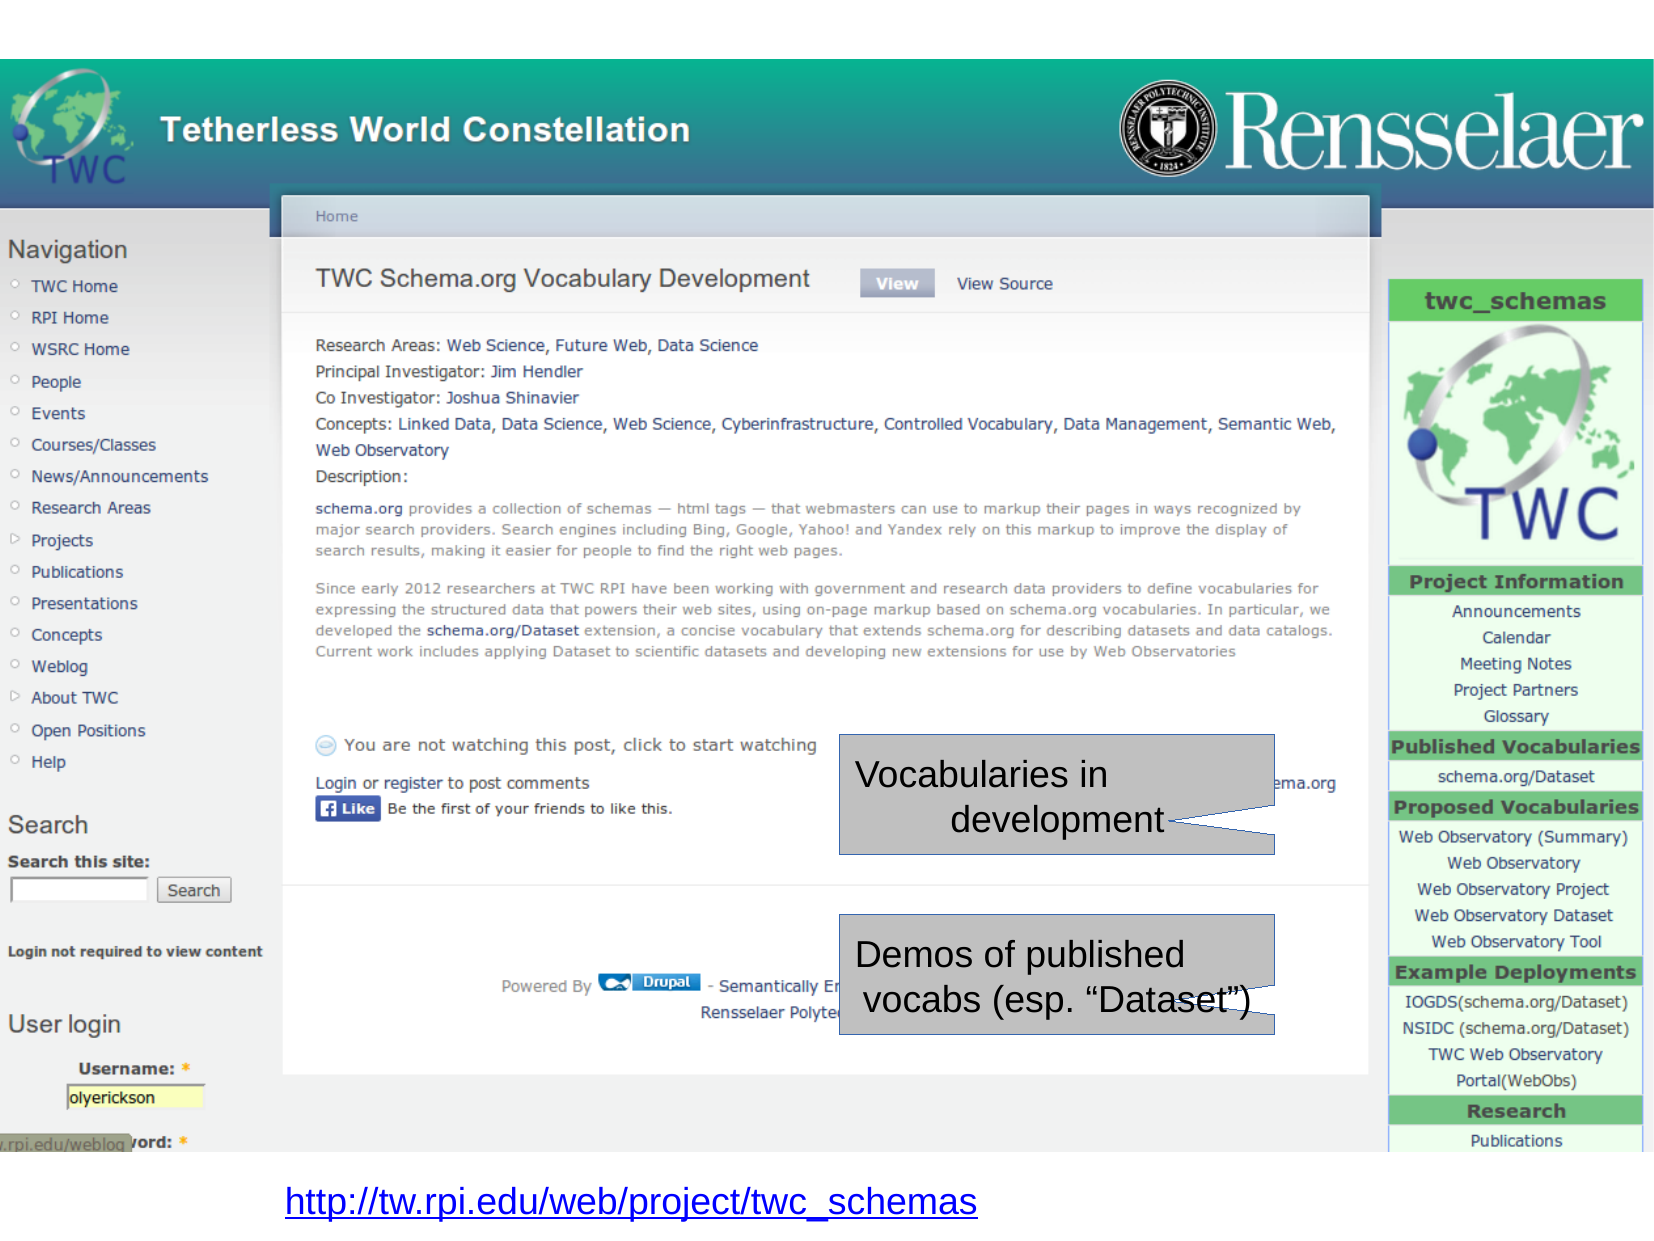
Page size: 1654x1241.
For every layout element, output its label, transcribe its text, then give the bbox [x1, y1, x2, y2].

text_box http://tw.rpi.edu/web/project/twc_schemas [269, 1169, 1410, 1227]
picture [0, 59, 1654, 1152]
